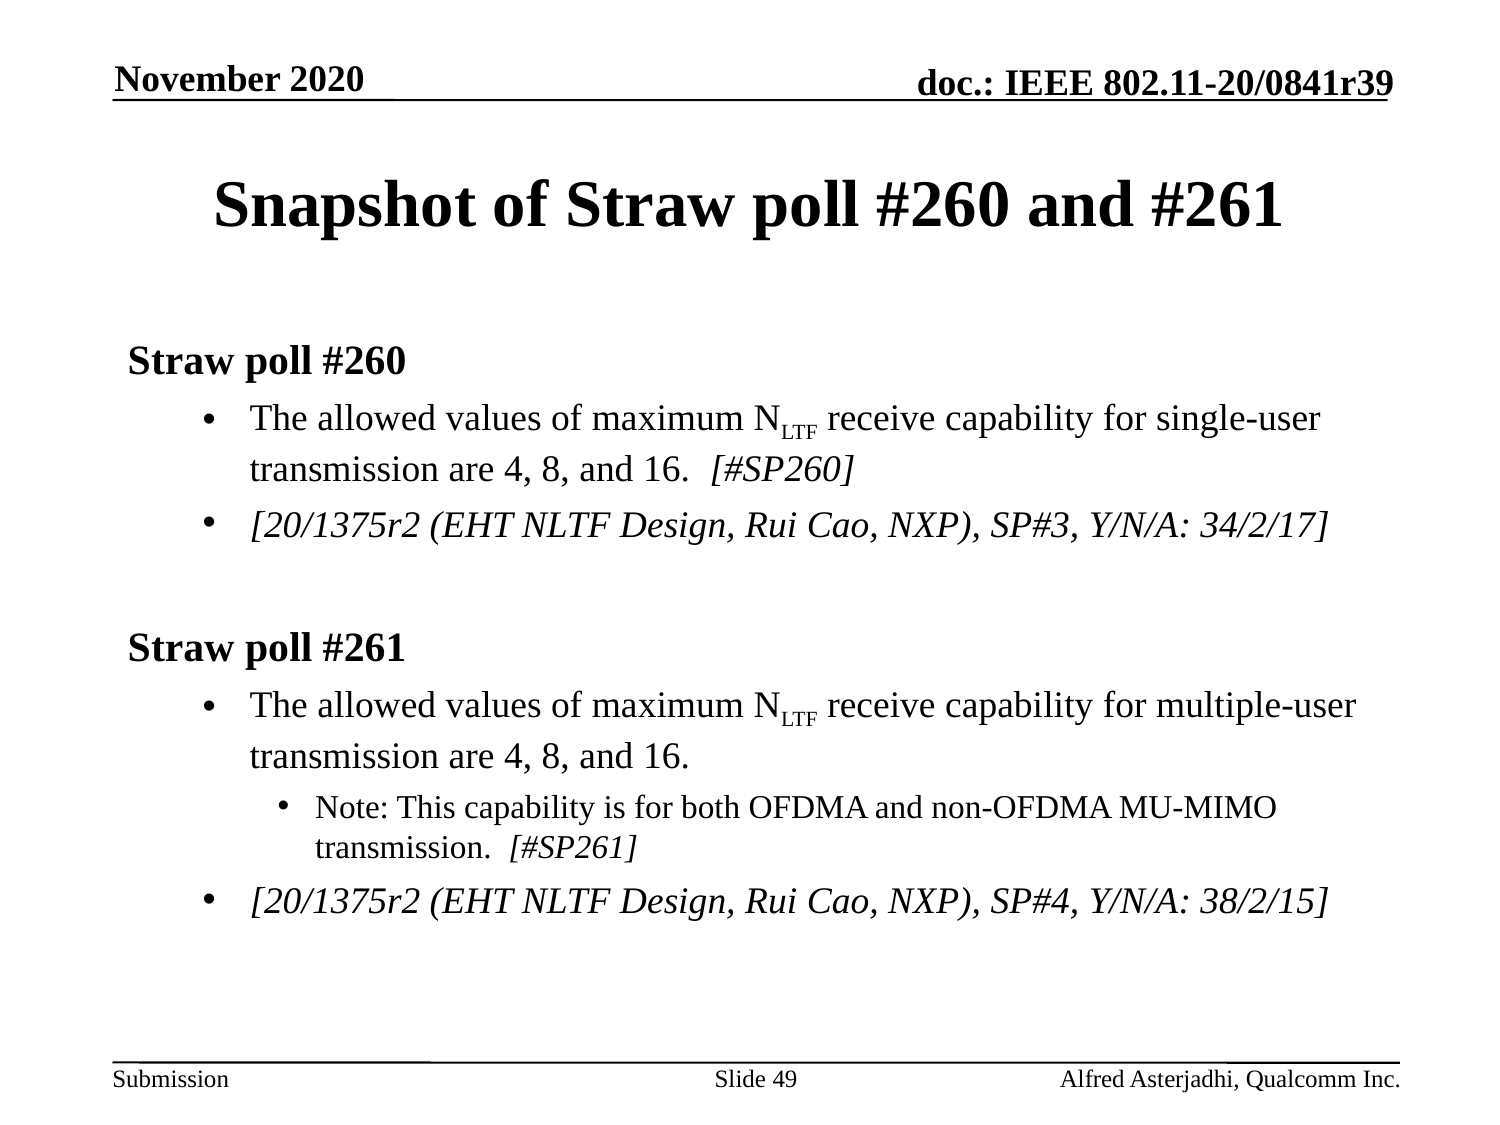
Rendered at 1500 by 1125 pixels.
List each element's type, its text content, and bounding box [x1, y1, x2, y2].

title Snapshot of Straw poll #260 and #261 [112, 112, 1388, 288]
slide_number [114, 54, 423, 100]
list Straw poll #260 The allowed values of maximum NLTF receive capability for single-user transmission are 4, 8, and 16. [#SP260] [20/1375r2 (EHT NLTF Design, Rui Cao, NXP), SP#3, Y/N/A: 34/2/17] Straw poll #261 The allowed values of maximum NLTF receive capability for multiple-user transmission are 4, 8, and 16. Note: This capability is for both OFDMA and non-OFDMA MU-MIMO transmission. [#SP261] [20/1375r2 (EHT NLTF Design, Rui Cao, NXP), SP#4, Y/N/A: 38/2/15] [112, 324, 1388, 1063]
footer Alfred Asterjadhi, Qualcomm Inc. [878, 1061, 1402, 1093]
slide_number Slide 49 [712, 1061, 800, 1123]
